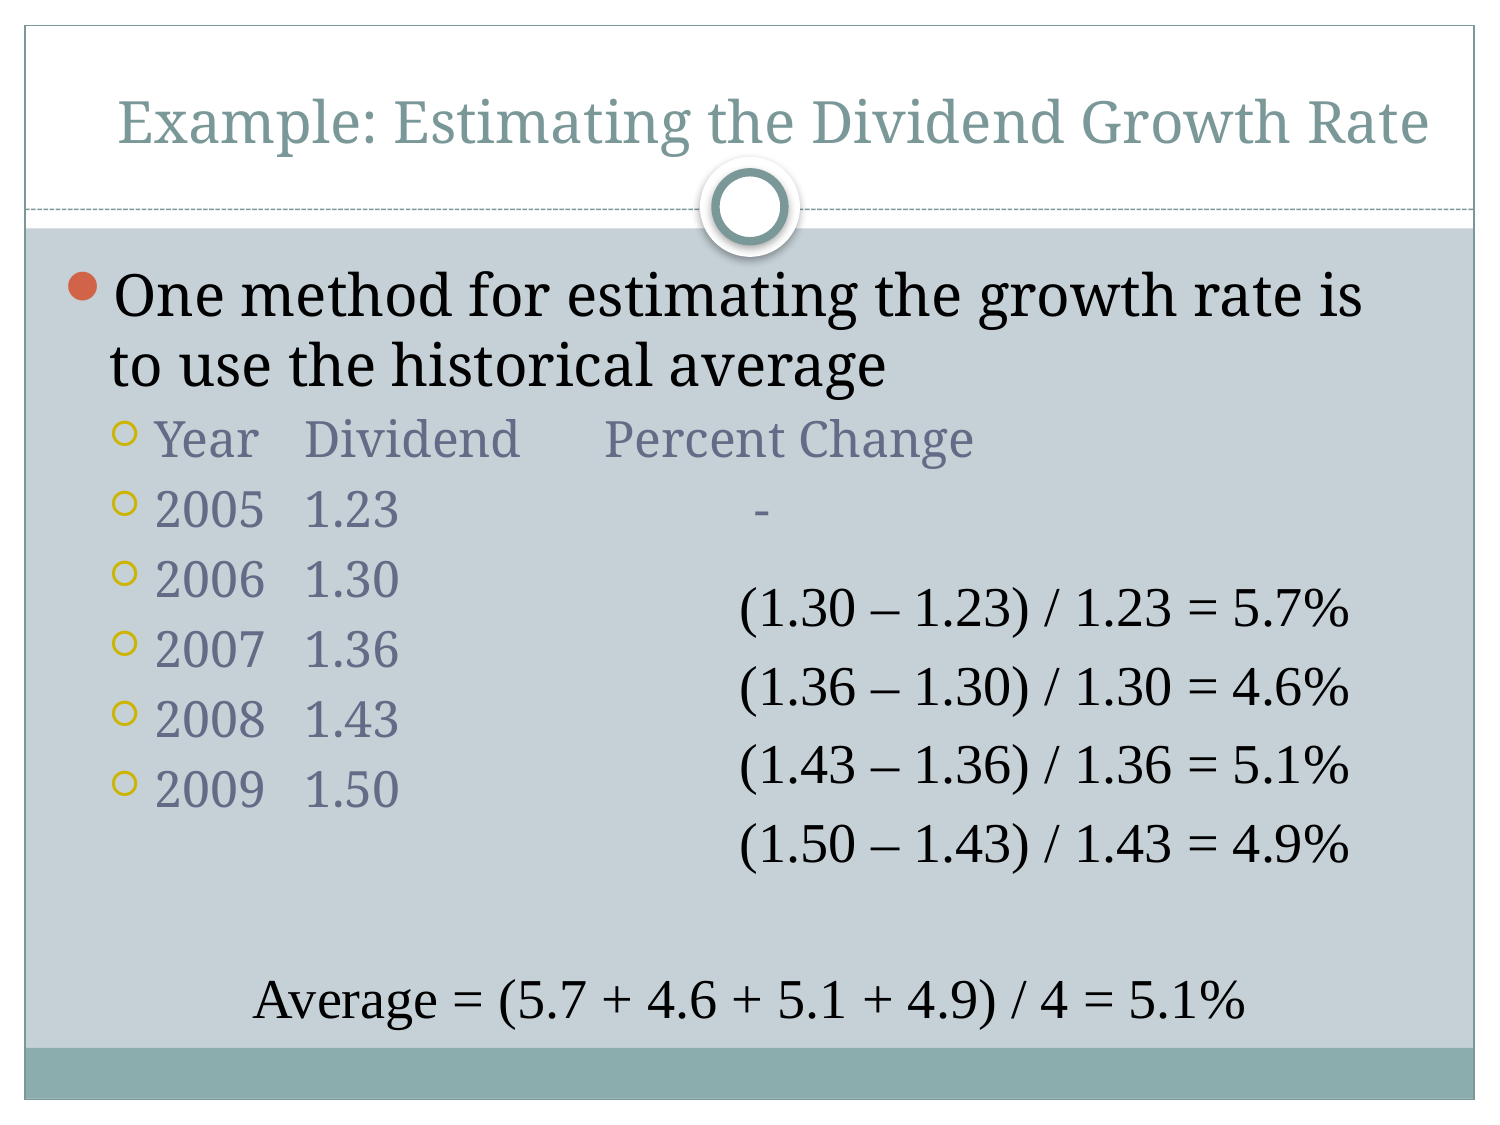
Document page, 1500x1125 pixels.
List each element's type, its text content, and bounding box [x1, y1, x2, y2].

text_box Average = (5.7 + 4.6 + 5.1 + 4.9) / 4 = 5.1% [237, 954, 1288, 1038]
title Example: Estimating the Dividend Growth Rate [75, 12, 1475, 163]
text_box (1.30 – 1.23) / 1.23 = 5.7% (1.36 – 1.30) / 1.30 = 4.6% (1.43 – 1.36) / 1.36 = 5.1% (1.50 – 1.43) / 1.43 = 4.9% [724, 562, 1366, 882]
list One method for estimating the growth rate is to use the historical average Year Dividend Percent Change 2005 1.23 - 2006 1.30 2007 1.36 2008 1.43 2009 1.50 [49, 250, 1445, 1001]
